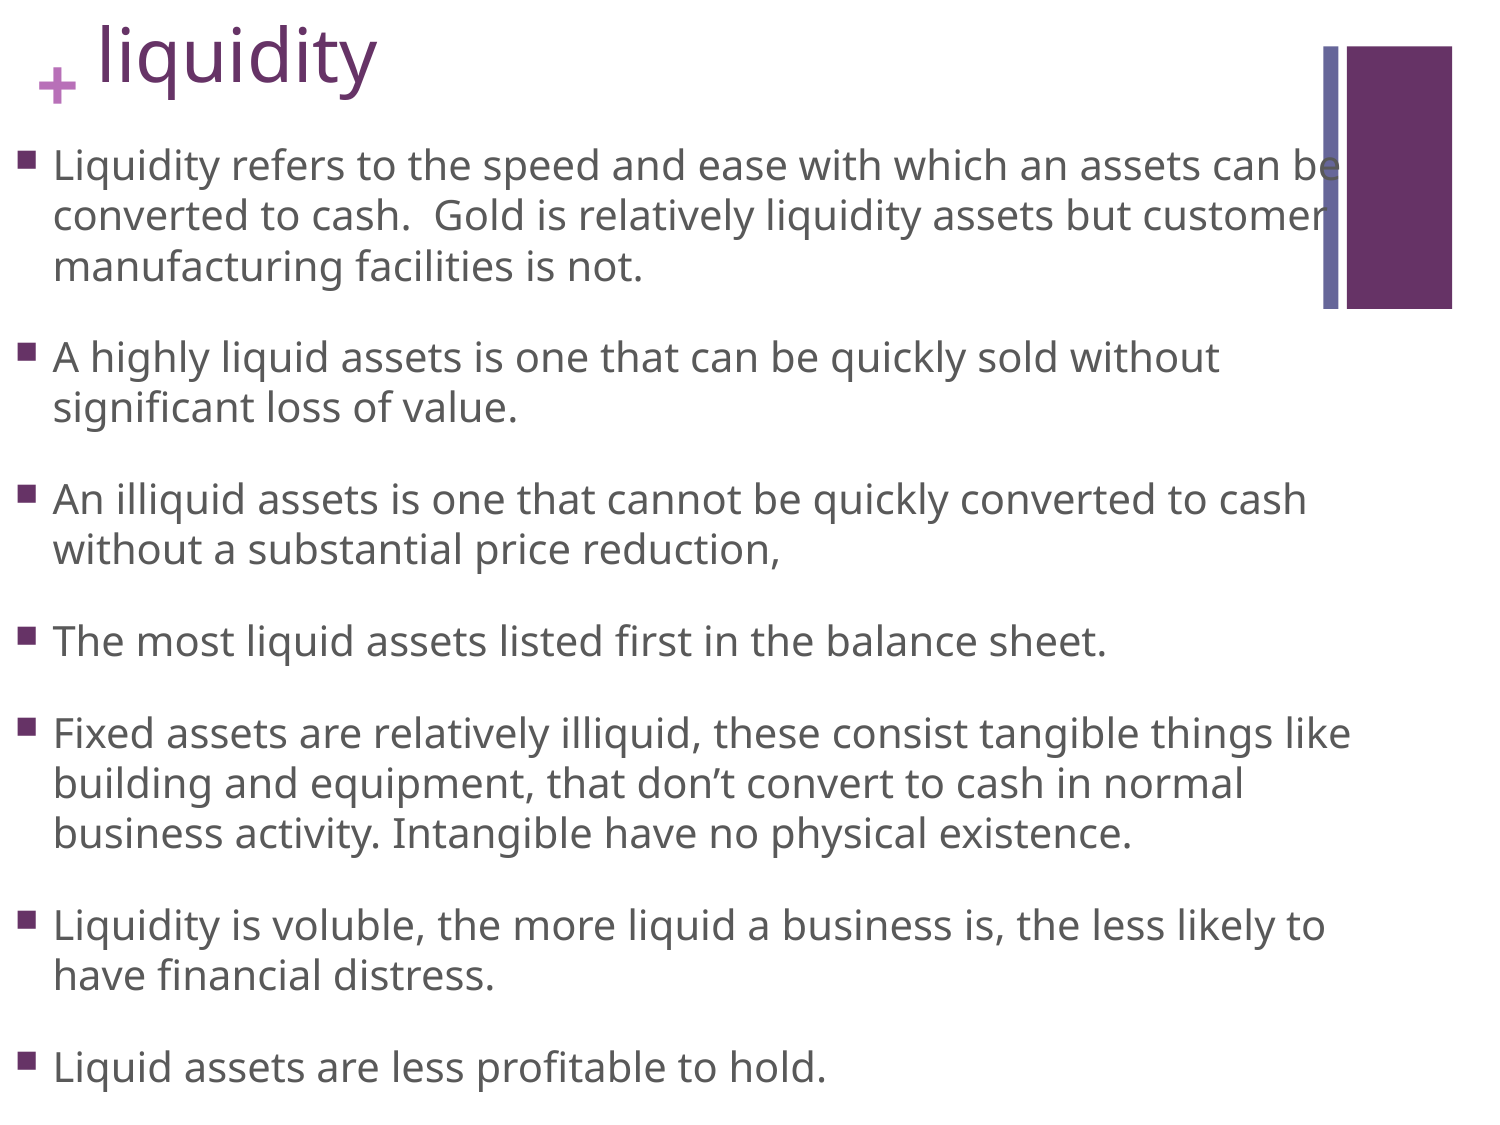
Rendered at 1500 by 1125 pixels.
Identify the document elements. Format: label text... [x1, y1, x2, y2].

title liquidity [81, 0, 1322, 131]
list Liquidity refers to the speed and ease with which an assets can be converted to cash. Gold is relatively liquidity assets but customer manufacturing facilities is not. A highly liquid assets is one that can be quickly sold without significant loss of value. An illiquid assets is one that cannot be quickly converted to cash without a substantial price reduction, The most liquid assets listed first in the balance sheet. Fixed assets are relatively illiquid, these consist tangible things like building and equipment, that don’t convert to cash in normal business activity. Intangible have no physical existence. Liquidity is voluble, the more liquid a business is, the less likely to have financial distress. Liquid assets are less profitable to hold. [0, 131, 1371, 1100]
